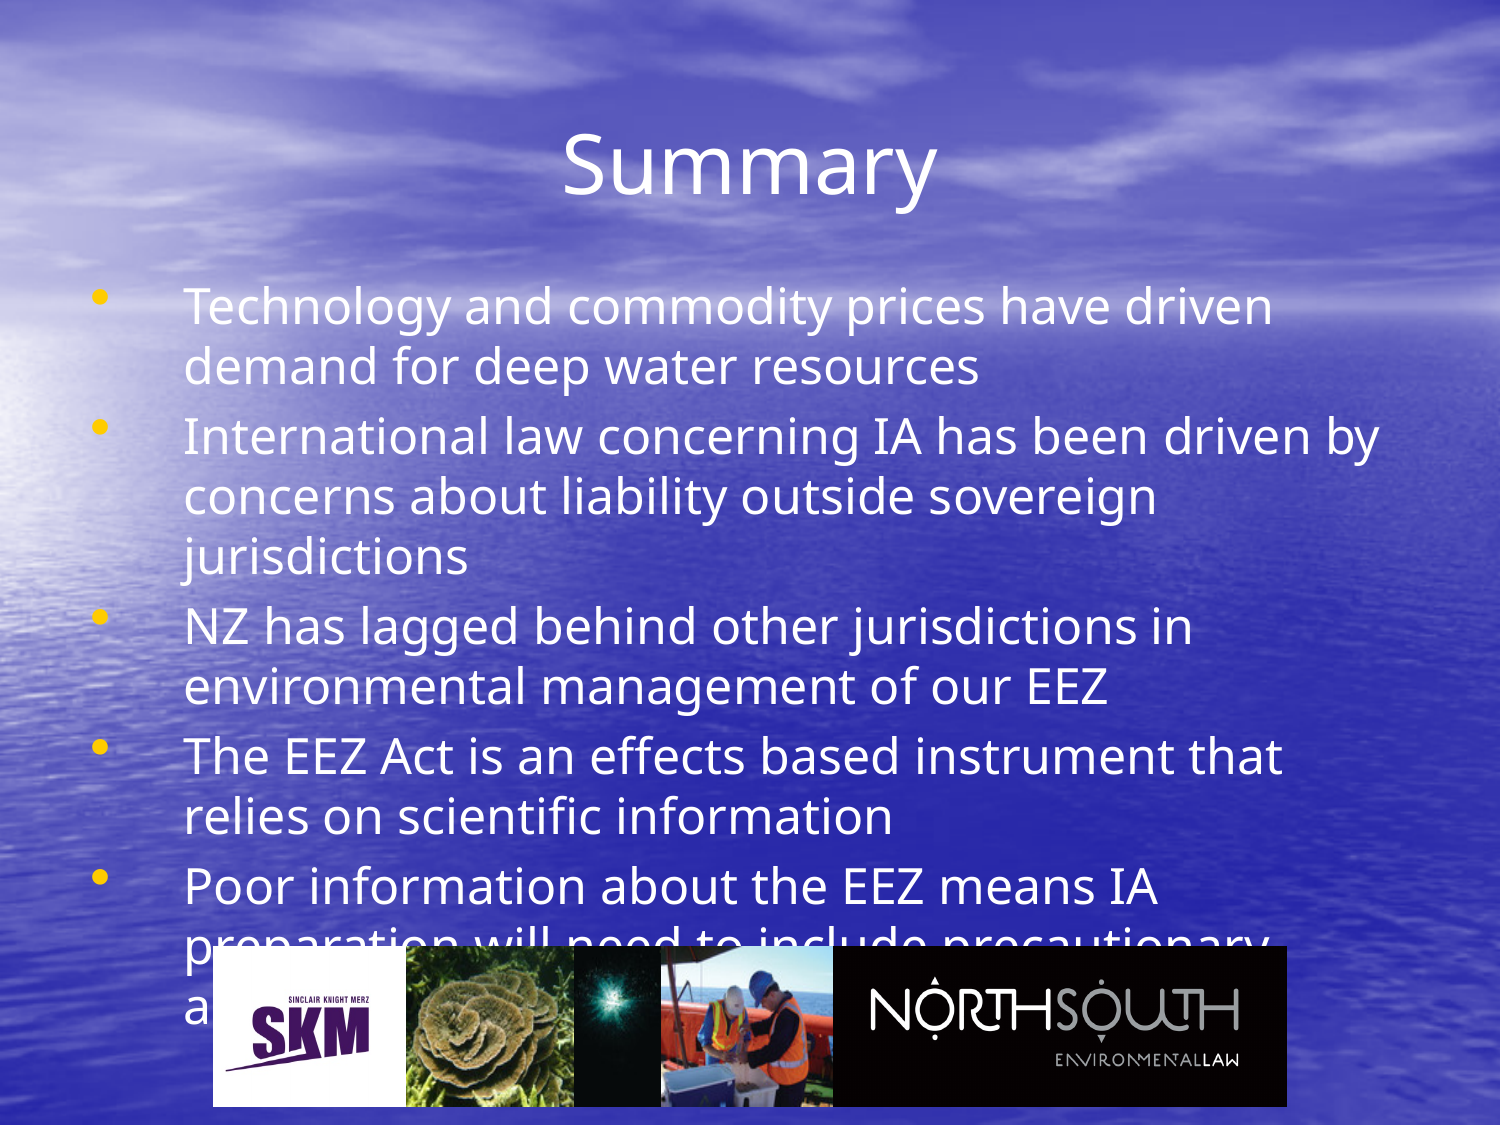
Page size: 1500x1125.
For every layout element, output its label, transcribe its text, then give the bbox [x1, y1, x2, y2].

title Summary [74, 47, 1426, 266]
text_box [182, 892, 1318, 1125]
list Technology and commodity prices have driven demand for deep water resources International law concerning IA has been driven by concerns about liability outside sovereign jurisdictions NZ has lagged behind other jurisdictions in environmental management of our EEZ The EEZ Act is an effects based instrument that relies on scientific information Poor information about the EEZ means IA preparation will need to include precautionary approaches [74, 266, 1426, 988]
